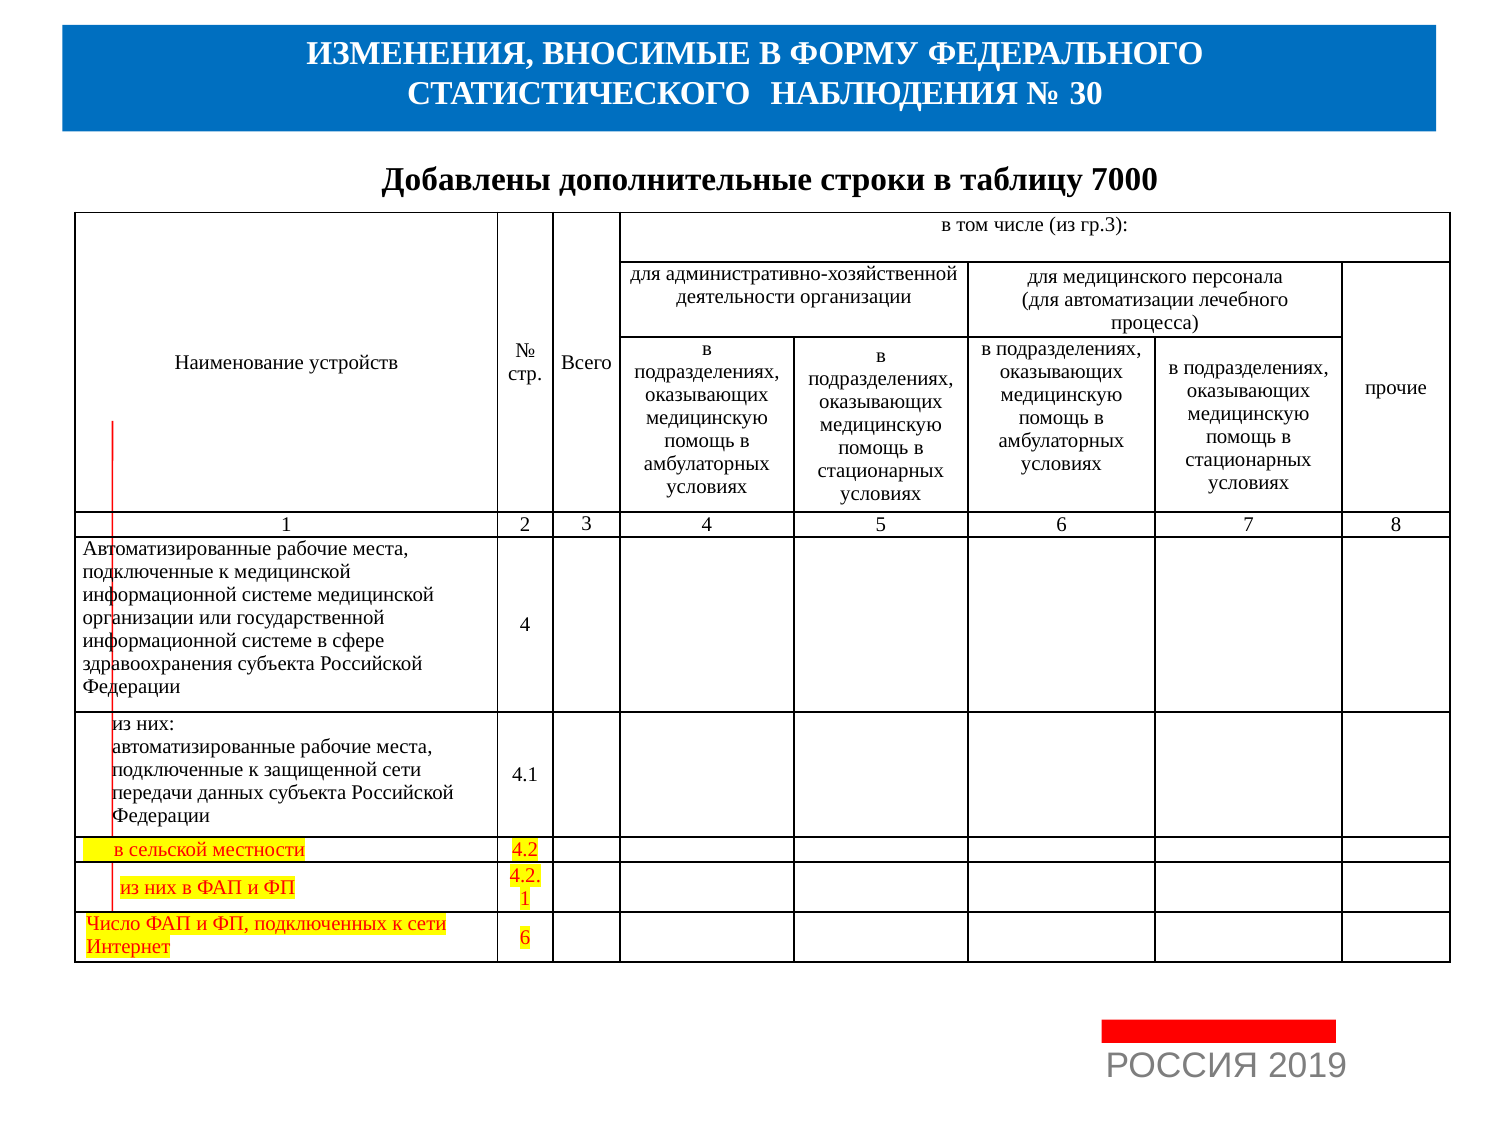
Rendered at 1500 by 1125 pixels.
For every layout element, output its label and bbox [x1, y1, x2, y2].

table_cell [554, 713, 619, 836]
table_cell [621, 263, 967, 336]
table_cell [498, 513, 552, 536]
table_cell [498, 538, 552, 711]
table_cell [1343, 838, 1449, 861]
table_cell [554, 913, 619, 961]
table_cell [621, 913, 793, 961]
table_cell [1343, 513, 1449, 536]
table_cell [1156, 838, 1341, 861]
table_cell [621, 513, 793, 536]
table_cell [1343, 538, 1449, 711]
table_cell [795, 863, 967, 911]
table_cell [969, 263, 1341, 336]
table_cell [621, 863, 793, 911]
table_cell [554, 838, 619, 861]
table_header [554, 213, 619, 511]
table_cell [554, 513, 619, 536]
table_cell [76, 713, 497, 836]
table_cell [554, 538, 619, 711]
table_cell [795, 513, 967, 536]
table_cell [554, 863, 619, 911]
table_cell [969, 838, 1154, 861]
table_cell [1156, 913, 1341, 961]
table_cell [76, 913, 497, 961]
table_cell [76, 513, 497, 536]
table_header [621, 213, 1449, 261]
table_cell [795, 713, 967, 836]
table_header [76, 213, 497, 511]
table_cell [1156, 338, 1341, 511]
table_cell [1156, 863, 1341, 911]
table_cell [76, 863, 497, 911]
table_cell [1343, 913, 1449, 961]
table_cell [969, 338, 1154, 511]
table_cell [76, 838, 497, 861]
table_cell [498, 838, 552, 861]
table_cell [1343, 263, 1449, 511]
table_cell [498, 863, 552, 911]
table_cell [1156, 538, 1341, 711]
table_cell [1156, 713, 1341, 836]
table_cell [969, 913, 1154, 961]
table_cell [969, 713, 1154, 836]
table_cell [621, 338, 793, 511]
table_cell [969, 538, 1154, 711]
table_cell [76, 538, 497, 711]
text_box [1101, 1019, 1349, 1085]
table_cell [498, 713, 552, 836]
text_box [62, 24, 1437, 205]
table_cell [621, 538, 793, 711]
table_cell [1156, 513, 1341, 536]
table_cell [795, 538, 967, 711]
table_cell [498, 913, 552, 961]
table_cell [795, 338, 967, 511]
table_cell [621, 713, 793, 836]
table_cell [969, 513, 1154, 536]
table_cell [969, 863, 1154, 911]
table_header [498, 213, 552, 511]
table_cell [621, 838, 793, 861]
table_cell [1343, 863, 1449, 911]
table_cell [795, 913, 967, 961]
table_cell [1343, 713, 1449, 836]
table_cell [795, 838, 967, 861]
